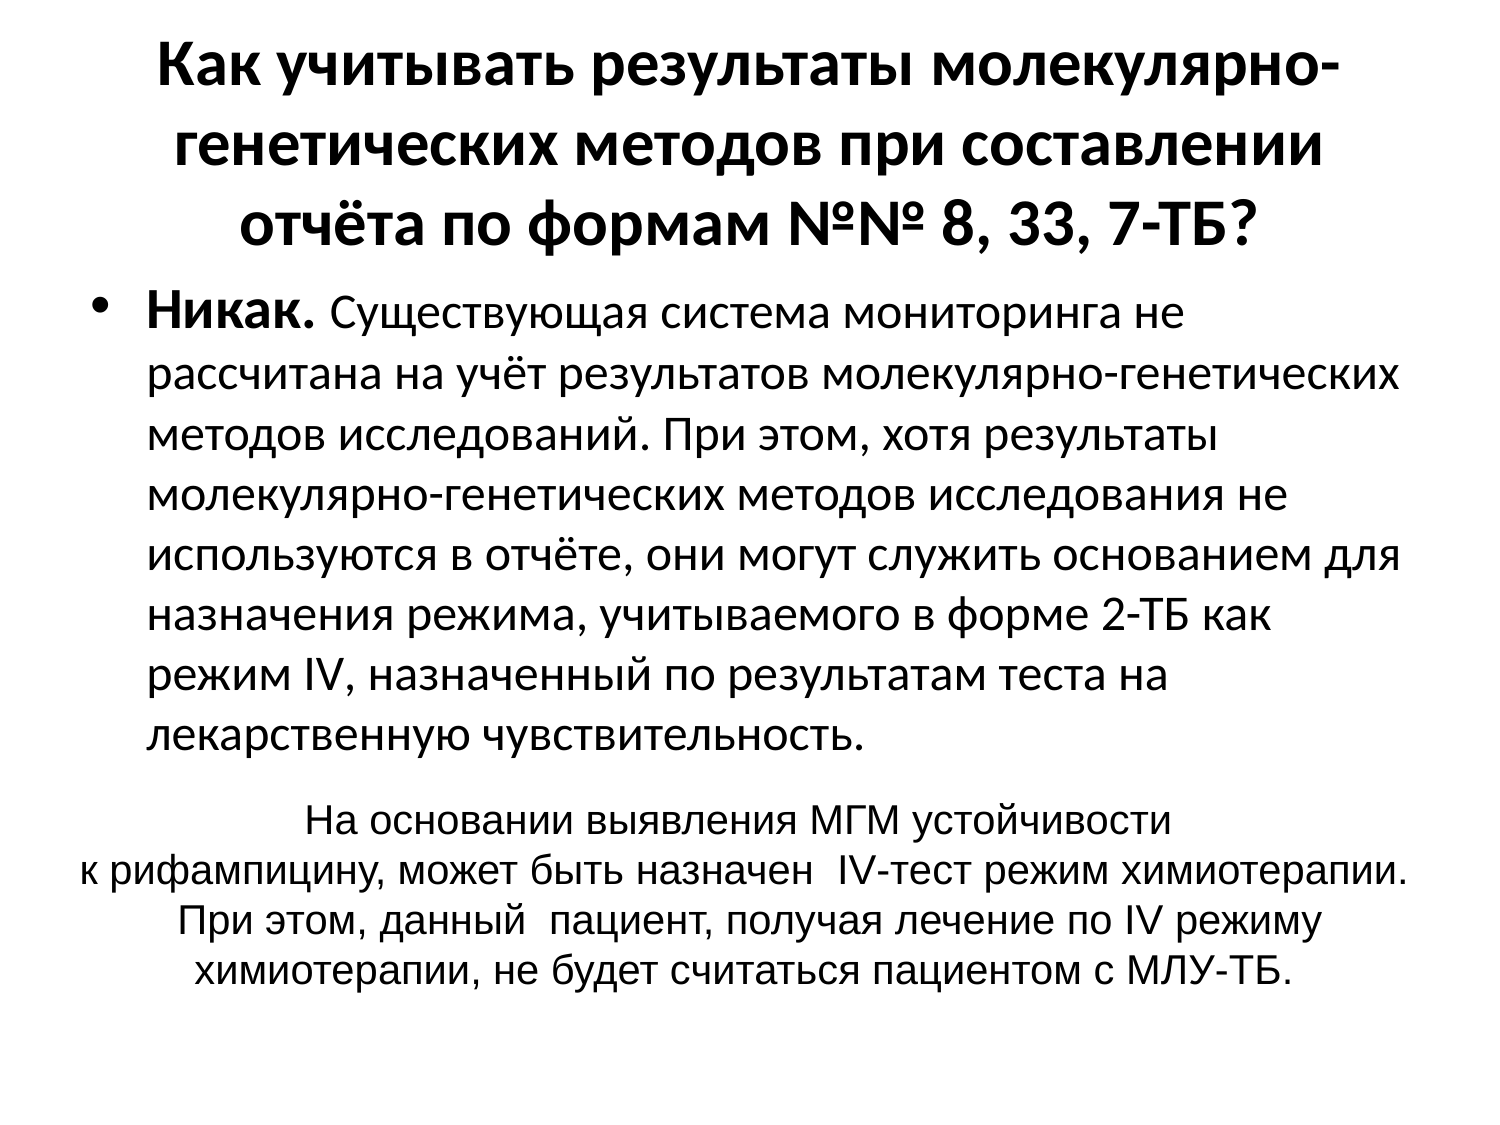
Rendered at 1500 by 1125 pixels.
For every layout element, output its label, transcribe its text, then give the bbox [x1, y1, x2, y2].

text_box На основании выявления МГМ устойчивости к рифампицину, может быть назначен IV-тест режим химиотерапии. При этом, данный пациент, получая лечение по IV режиму химиотерапии, не будет считаться пациентом с МЛУ-ТБ. [23, 785, 1465, 1000]
title Как учитывать результаты молекулярно-генетических методов при составлении отчёта по формам №№ 8, 33, 7-ТБ? [74, 44, 1426, 233]
list Никак. Существующая система мониторинга не рассчитана на учёт результатов молекулярно-генетических методов исследований. При этом, хотя результаты молекулярно-генетических методов исследования не используются в отчёте, они могут служить основанием для назначения режима, учитываемого в форме 2-ТБ как режим IV, назначенный по результатам теста на лекарственную чувствительность. [74, 262, 1426, 785]
